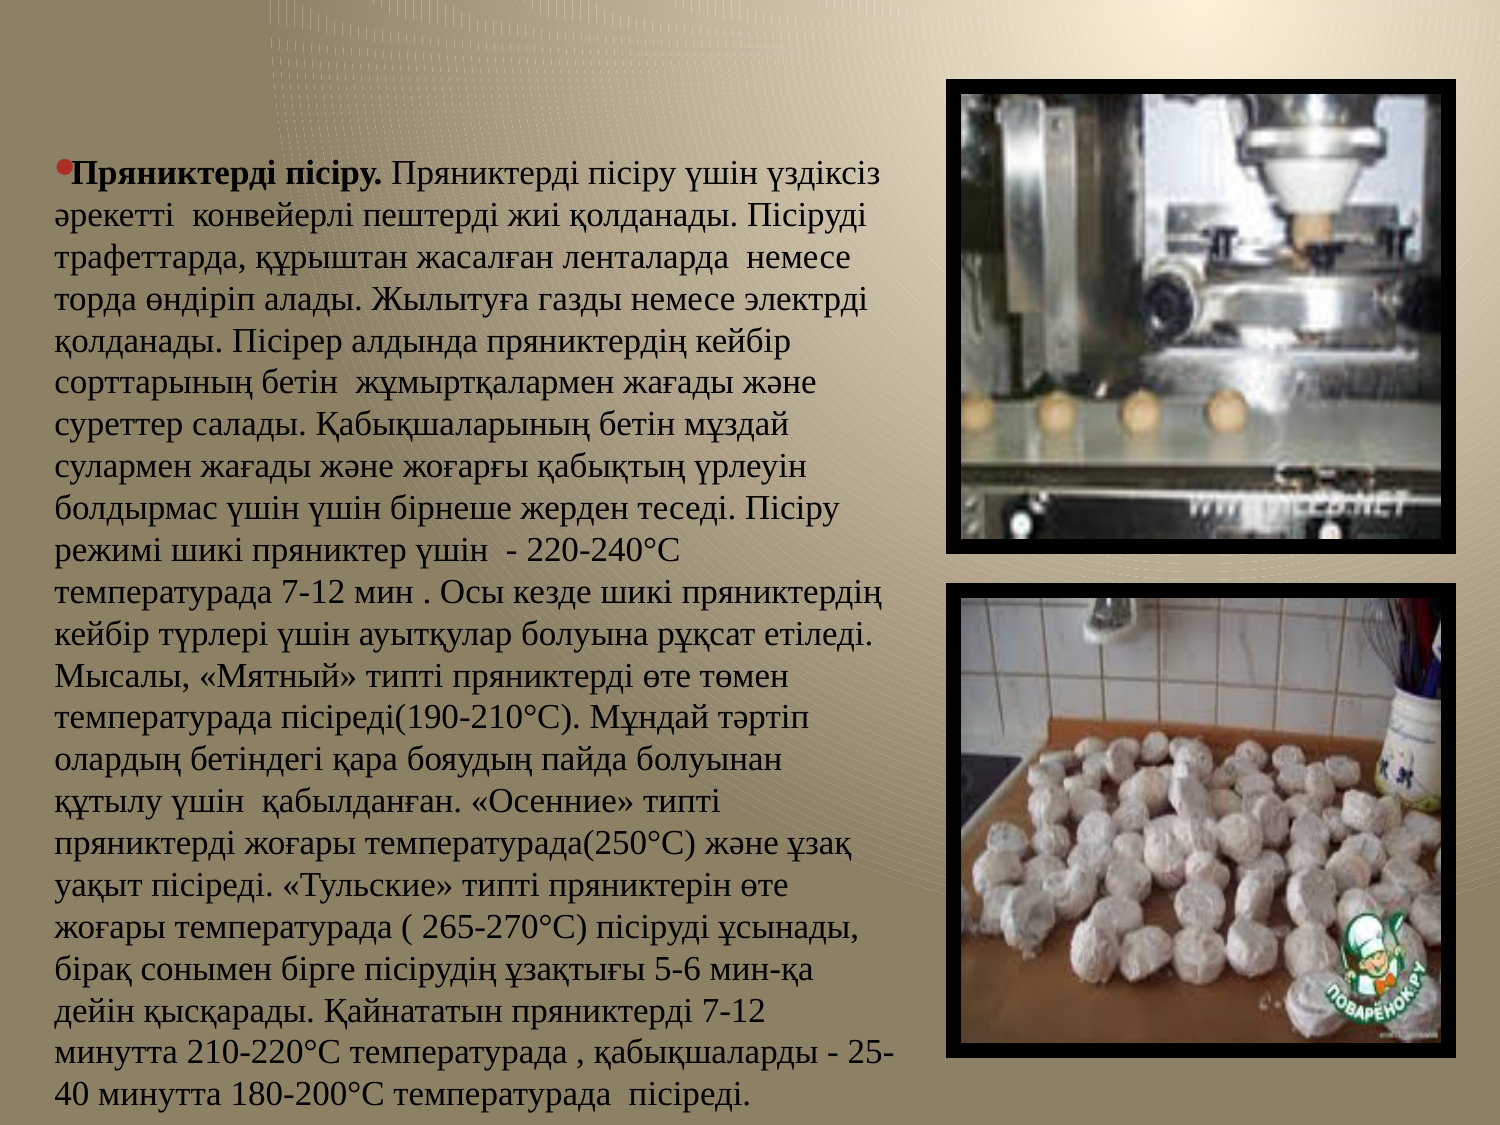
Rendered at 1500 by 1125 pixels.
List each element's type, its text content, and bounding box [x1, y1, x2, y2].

picture [960, 93, 1442, 540]
picture [960, 597, 1442, 1043]
list Пряниктердi пiсiру. Пряниктердi пiсiру үшiн үздiксiз әрекетті конвейерлi пештерді жиі қолданады. Пiсiрудi трафеттарда, құрыштан жасалған ленталарда немесе торда өндiрiп алады. Жылытуға газды немесе электрді қолданады. Пісірер алдында пряниктердiң кейбiр сорттарының бетiн жұмыртқалармен жағады және суреттер салады. Қабықшаларының бетін мұздай сулармен жағады және жоғарғы қабықтың үрлеуiн болдырмас үшін үшiн бiрнеше жерден теседi. Пісіру режимі шикi пряниктер үшiн - 220-240°С температурада 7-12 мин . Осы кезде шикі пряниктердің кейбір түрлері үшін ауытқулар болуына рұқсат етіледі. Мысалы, «Мятный» типті пряниктерді өте төмен температурада пiсiредi(190-210°С). Мұндай тәртiп олардың бетiндегi қара бояудың пайда болуынан құтылу үшiн қабылданған. «Осенние» типті пряниктерді жоғары температурада(250°С) және ұзақ уақыт пісіреді. «Тульские» типті пряниктерін өте жоғары температурада ( 265-270°С) пісіруді ұсынады, бiрақ сонымен бiрге пiсiрудiң ұзақтығы 5-6 мин-қа дейiн қысқарады. Қайнататын пряниктерді 7-12 минутта 210-220°С температурада , қабықшаларды - 25-40 минутта 180-200°С температурада пісіреді. [46, 58, 903, 1125]
